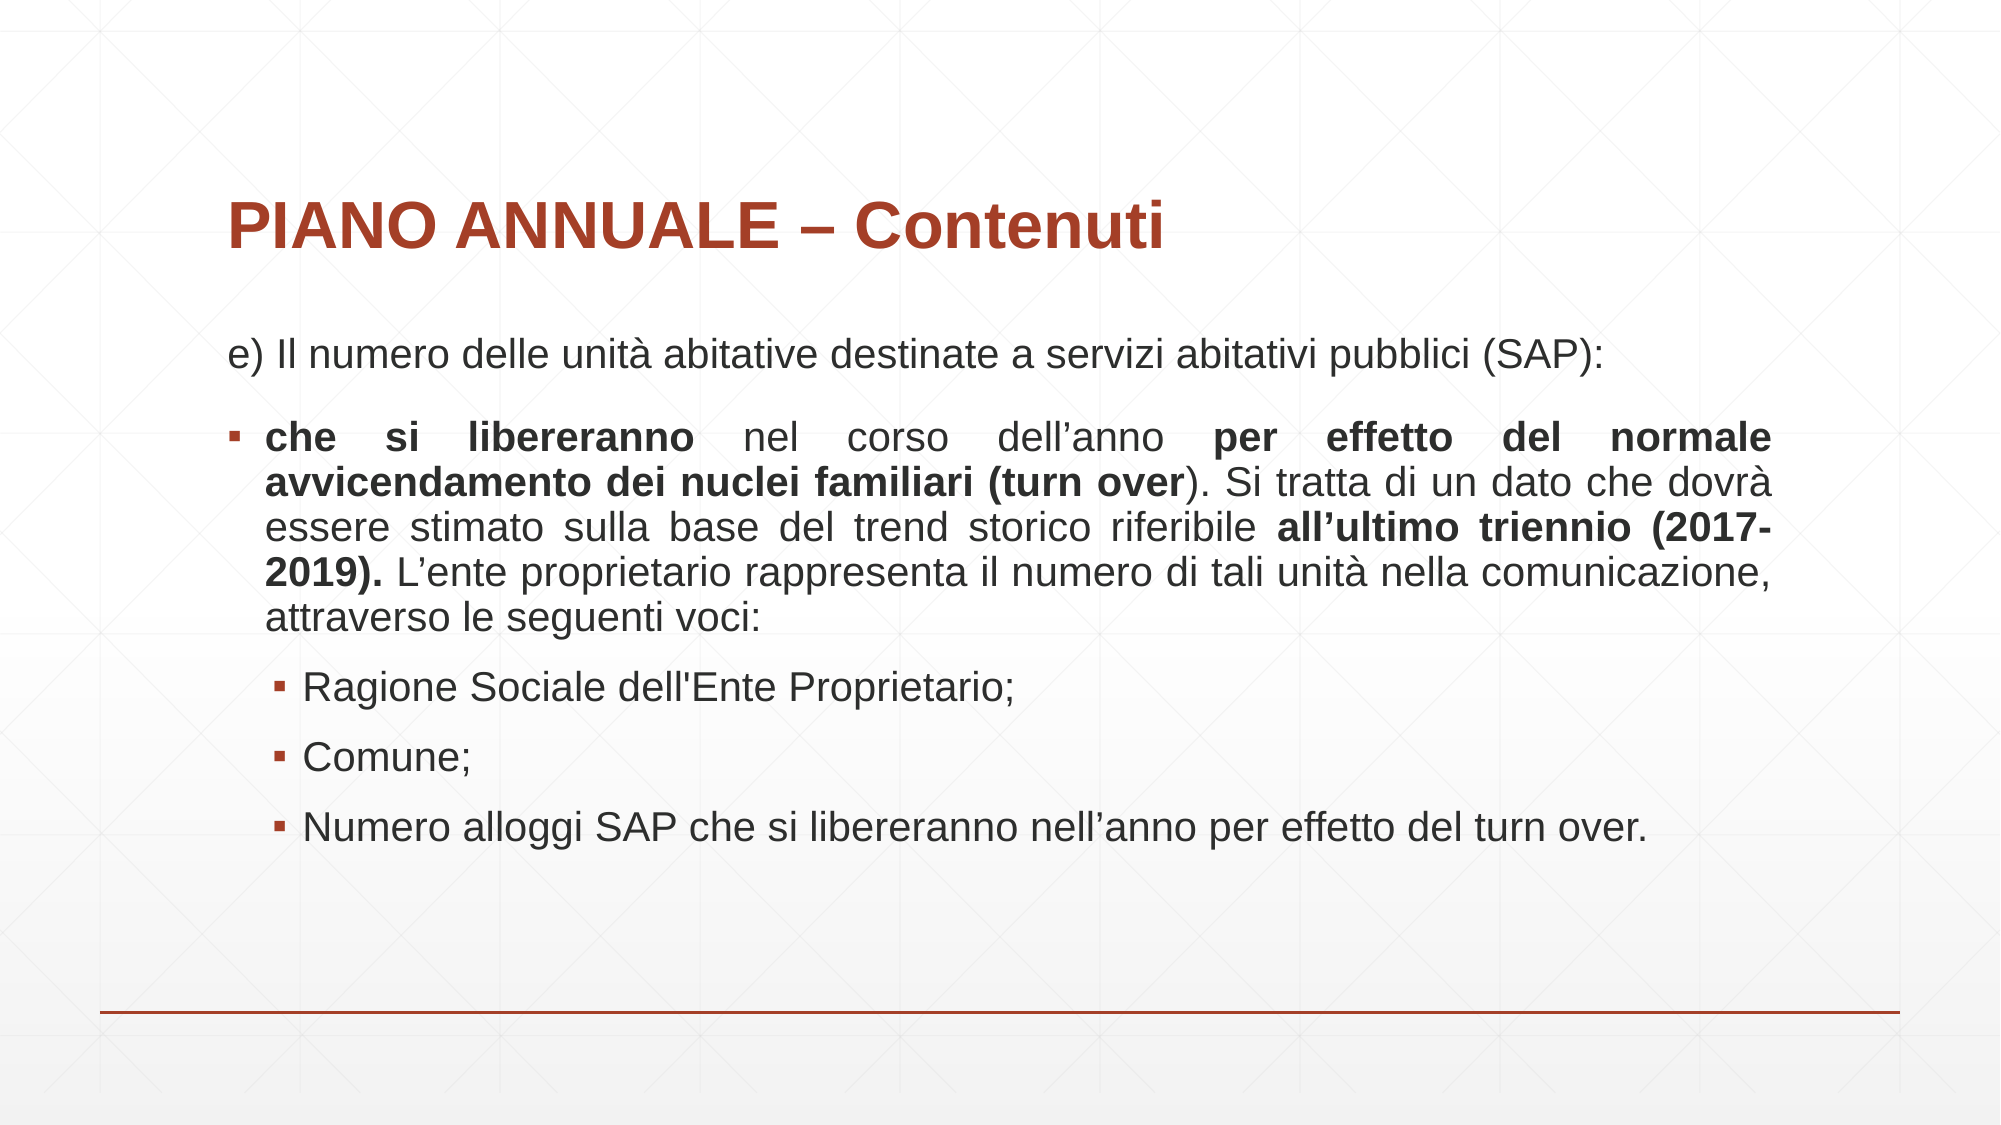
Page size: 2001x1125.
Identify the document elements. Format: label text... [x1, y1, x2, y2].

title PIANO ANNUALE – Contenuti [212, 82, 1788, 271]
list e) Il numero delle unità abitative destinate a servizi abitativi pubblici (SAP): che si libereranno nel corso dell’anno per effetto del normale avvicendamento dei nuclei familiari (turn over). Si tratta di un dato che dovrà essere stimato sulla base del trend storico riferibile all’ultimo triennio (2017-2019). L’ente proprietario rappresenta il numero di tali unità nella comunicazione, attraverso le seguenti voci: Ragione Sociale dell'Ente Proprietario; Comune; Numero alloggi SAP che si libereranno nell’anno per effetto del turn over. [212, 324, 1788, 950]
